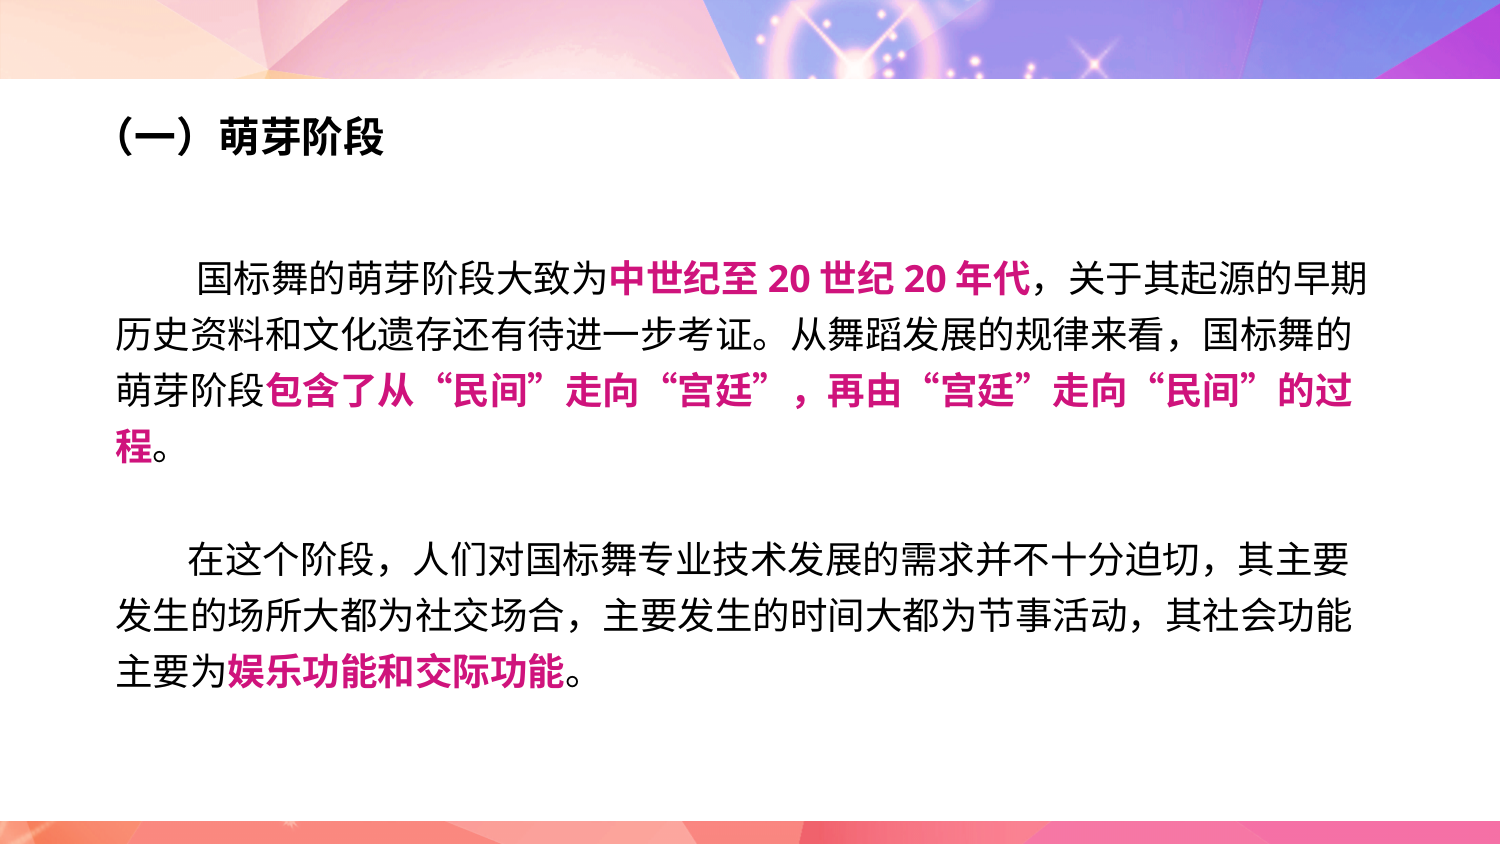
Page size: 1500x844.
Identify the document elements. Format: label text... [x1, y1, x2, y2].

text_box 国标舞的萌芽阶段大致为中世纪至20世纪20年代，关于其起源的早期历史资料和文化遗存还有待进一步考证。从舞蹈发展的规律来看，国标舞的萌芽阶段包含了从“民间”走向“宫廷”，再由“宫廷”走向“民间”的过程。 在这个阶段，人们对国标舞专业技术发展的需求并不十分迫切，其主要发生的场所大都为社交场合，主要发生的时间大都为节事活动，其社会功能主要为娱乐功能和交际功能。 [100, 236, 1401, 673]
text_box （一）萌芽阶段 [78, 91, 1292, 291]
picture [0, 0, 1500, 79]
picture [0, 821, 1500, 844]
